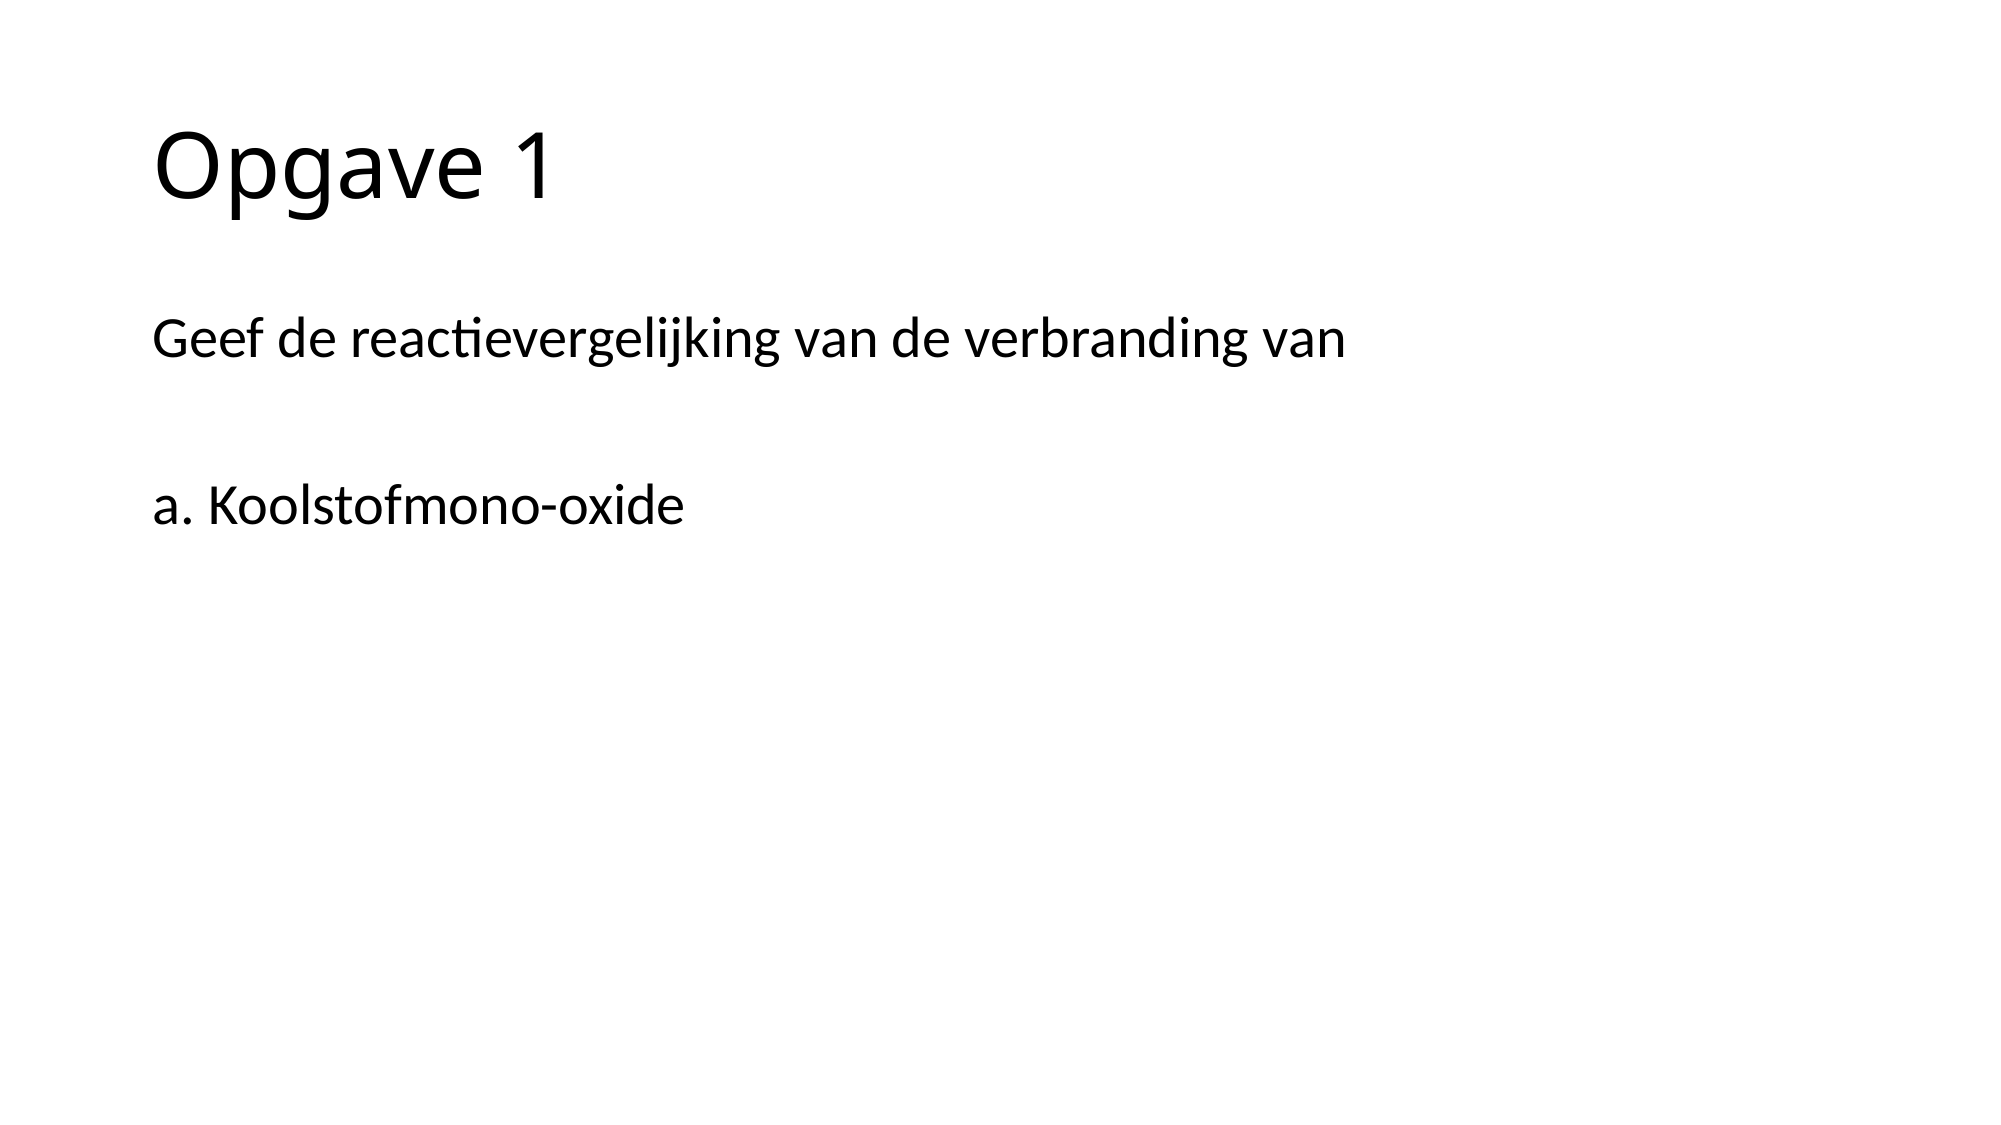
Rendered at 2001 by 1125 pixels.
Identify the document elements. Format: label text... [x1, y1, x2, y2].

title Opgave 1 [137, 59, 1863, 278]
list Geef de reactievergelijking van de verbranding van a. Koolstofmono-oxide [137, 299, 1863, 1014]
